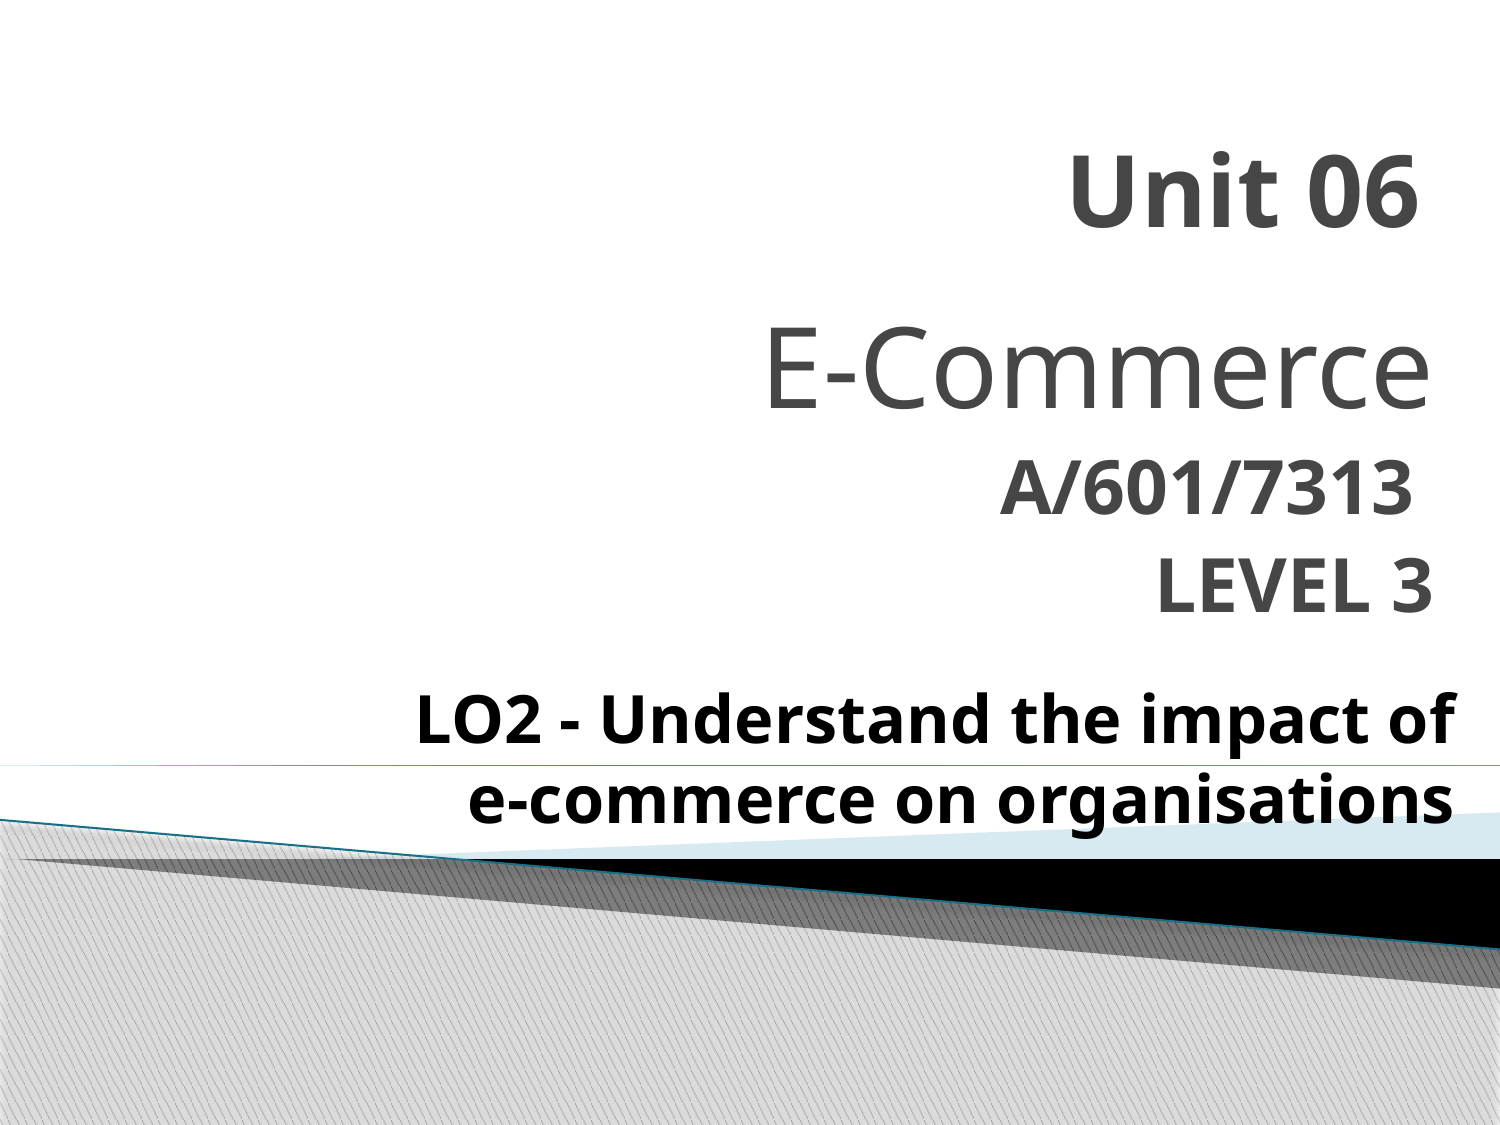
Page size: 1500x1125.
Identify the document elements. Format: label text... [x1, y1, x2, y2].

picture [5, 859, 1500, 989]
text_box LO2 - Understand the impact of e-commerce on organisations [206, 669, 1471, 844]
subtitle E-Commerce A/601/7313 LEVEL 3 [177, 288, 1453, 539]
title Unit 06 [161, 19, 1437, 256]
